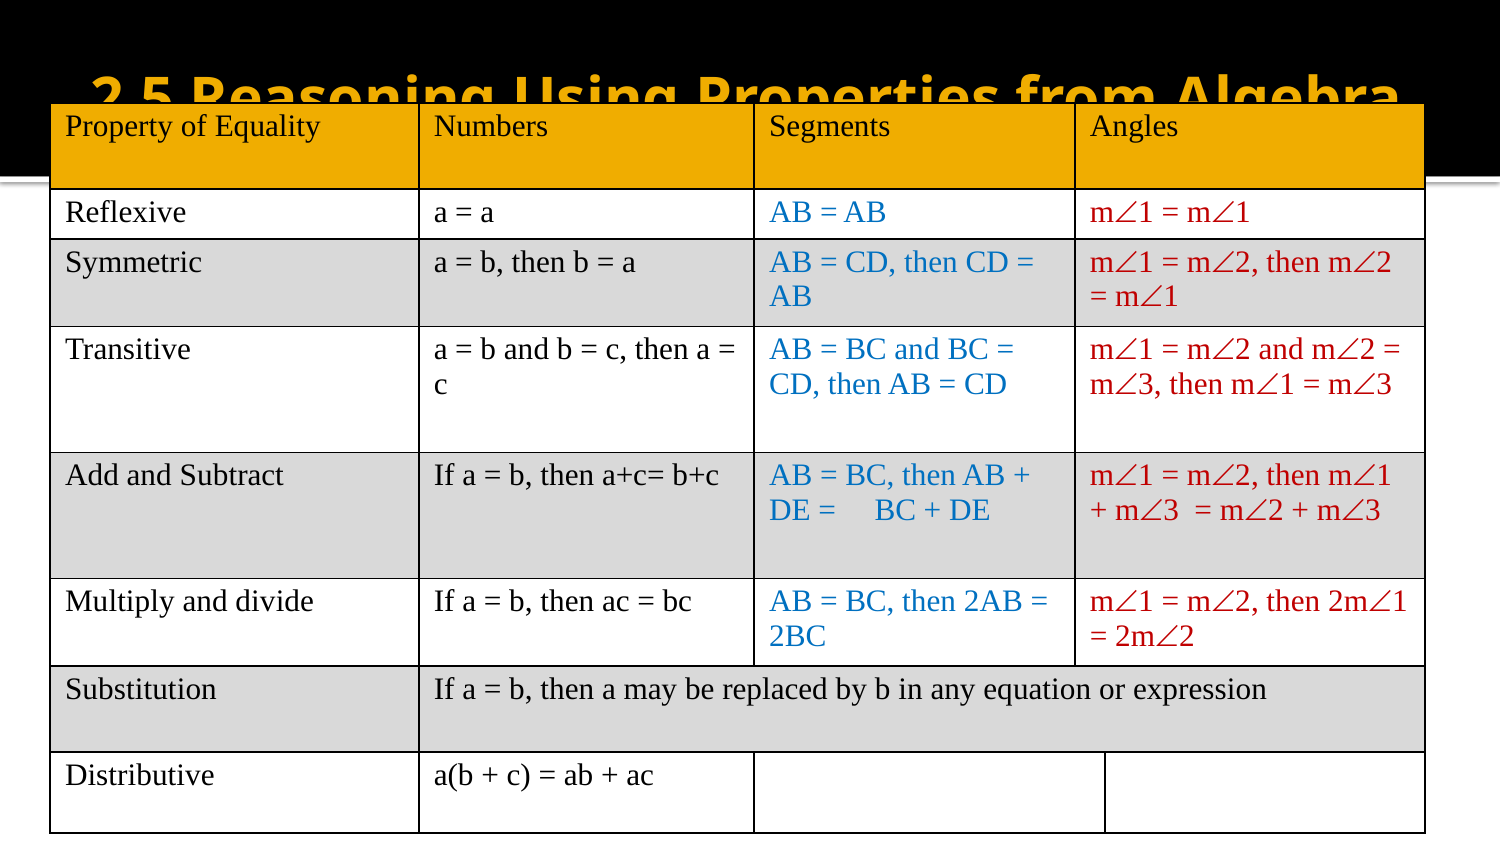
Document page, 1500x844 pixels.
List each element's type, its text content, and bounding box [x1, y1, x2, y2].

table_cell Symmetric [51, 240, 418, 326]
table_cell m1 = m2, then m1 + m3 = m2 + m3 [1076, 453, 1424, 578]
table_cell a = a [420, 190, 753, 238]
table_cell m1 = m2 and m2 = m3, then m1 = m3 [1076, 327, 1424, 452]
table_cell m1 = m2, then m2 = m1 [1076, 240, 1424, 326]
table_cell AB = AB [755, 190, 1074, 238]
table_cell AB = BC, then 2AB = 2BC [755, 579, 1074, 665]
table_cell AB = BC, then AB + DE = BC + DE [755, 453, 1074, 578]
table_cell [755, 753, 1104, 832]
table_cell [1106, 753, 1424, 832]
title 2.5 Reasoning Using Properties from Algebra [75, 19, 1425, 102]
table_header Segments [755, 104, 1074, 188]
table_header Angles [1076, 104, 1424, 188]
table_cell m1 = m2, then 2m1 = 2m2 [1076, 579, 1424, 665]
table_header Numbers [420, 104, 753, 188]
table_cell a = b, then b = a [420, 240, 753, 326]
table_cell a = b and b = c, then a = c [420, 327, 753, 452]
table_cell Transitive [51, 327, 418, 452]
table_cell Reflexive [51, 190, 418, 238]
table_cell m1 = m1 [1076, 190, 1424, 238]
table_cell If a = b, then ac = bc [420, 579, 753, 665]
table_cell AB = BC and BC = CD, then AB = CD [755, 327, 1074, 452]
table_cell Distributive [51, 753, 418, 832]
table_header Property of Equality [51, 104, 418, 188]
table_cell Add and Subtract [51, 453, 418, 578]
table_cell Multiply and divide [51, 579, 418, 665]
table_cell a(b + c) = ab + ac [420, 753, 753, 832]
table_cell Substitution [51, 667, 418, 751]
table_cell If a = b, then a+c= b+c [420, 453, 753, 578]
table_cell AB = CD, then CD = AB [755, 240, 1074, 326]
table_cell If a = b, then a may be replaced by b in any equation or expression [420, 667, 1424, 751]
